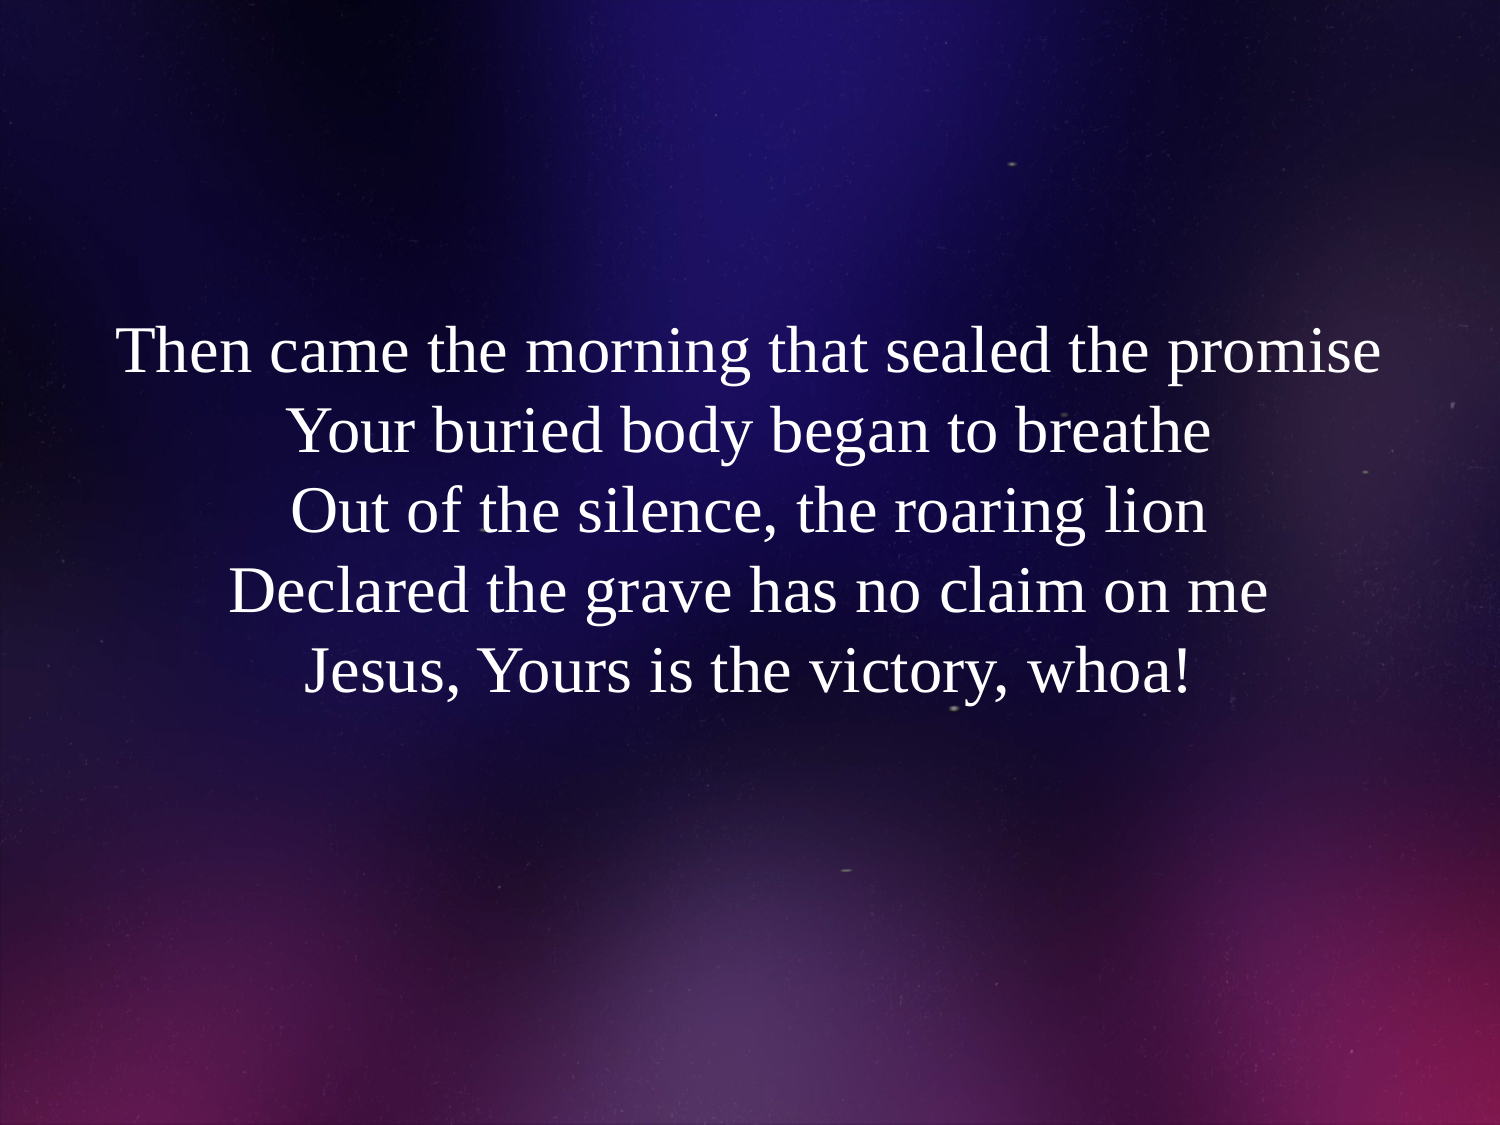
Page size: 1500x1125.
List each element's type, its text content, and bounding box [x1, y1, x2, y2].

picture [0, 0, 1500, 1125]
title Then came the morning that sealed the promise Your buried body began to breathe Out of the silence, the roaring lion Declared the grave has no claim on me Jesus, Yours is the victory, whoa! [62, 412, 1438, 600]
